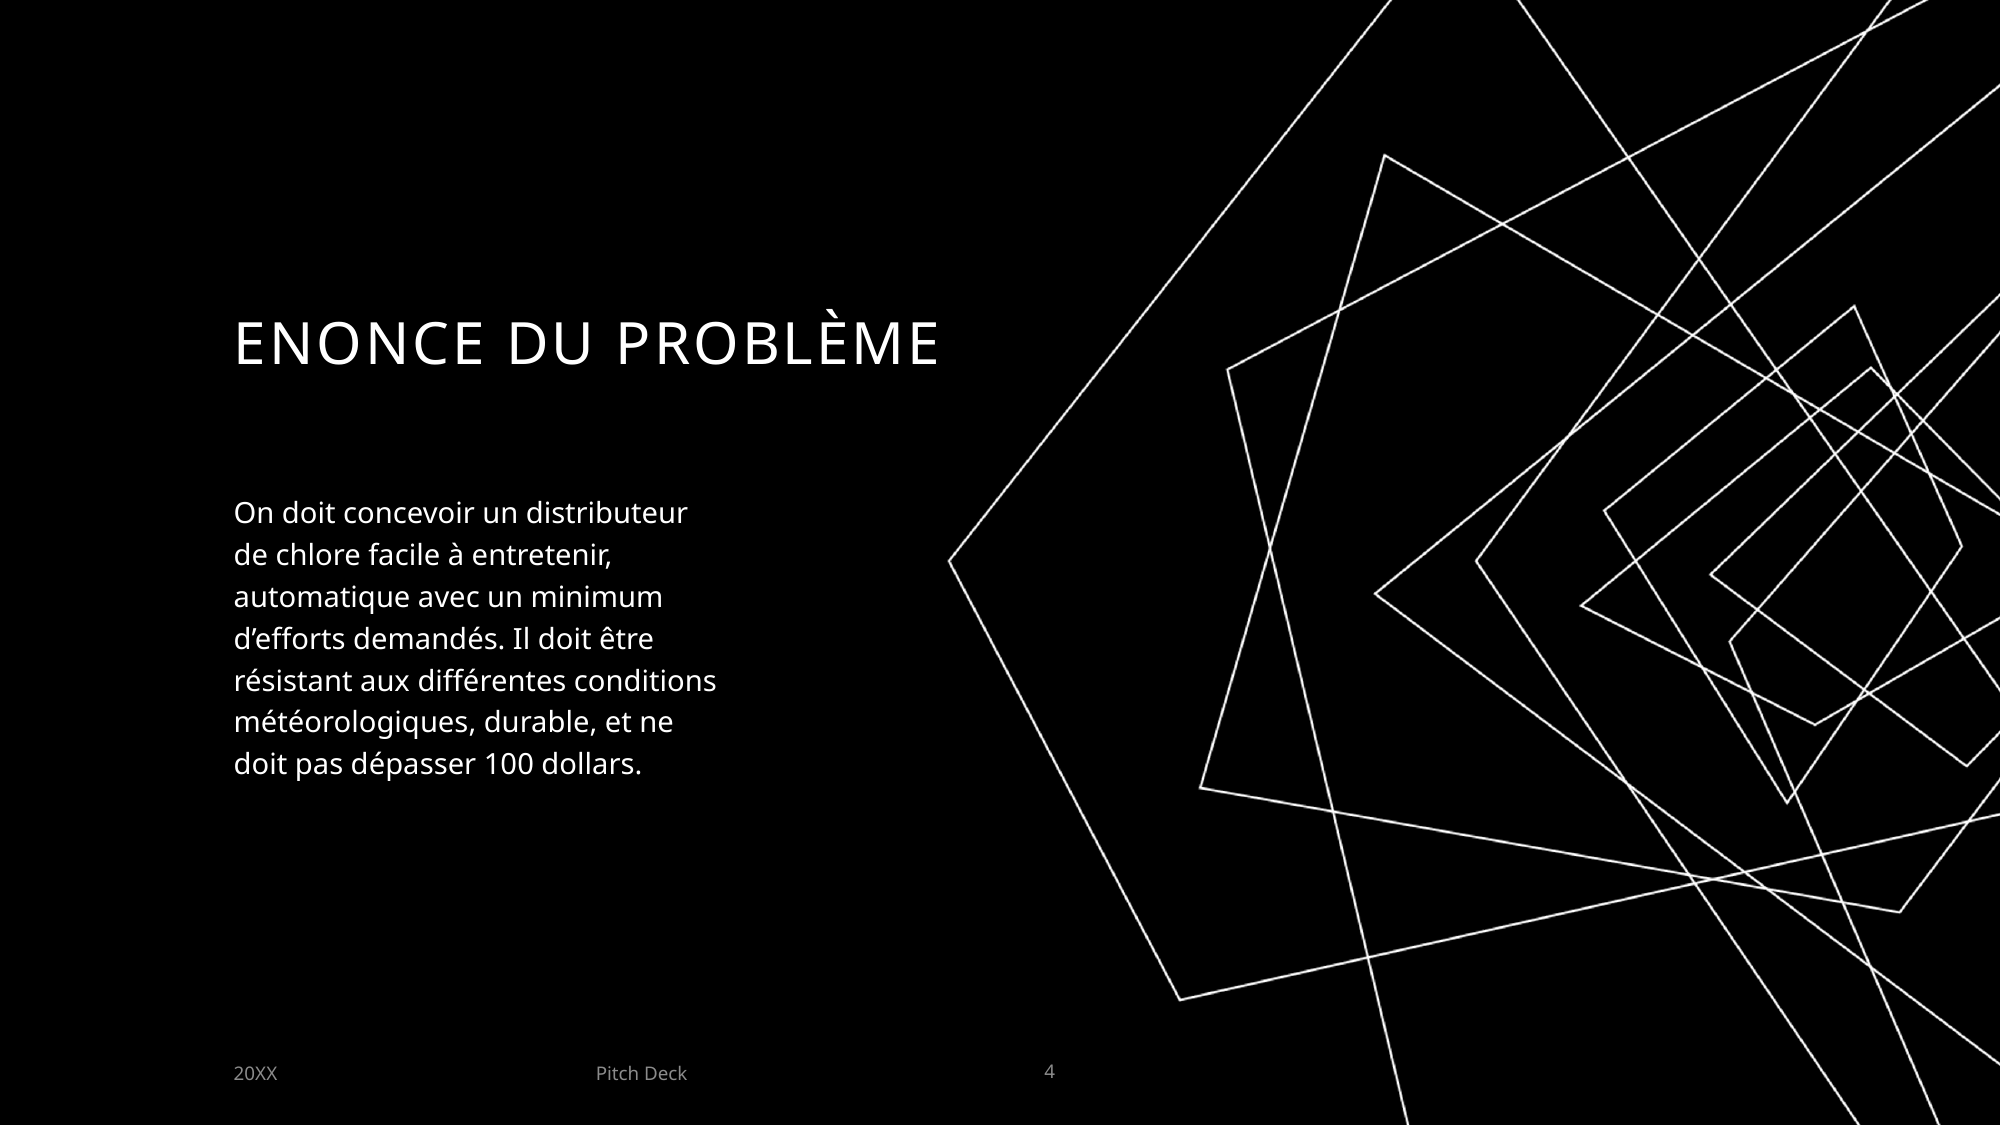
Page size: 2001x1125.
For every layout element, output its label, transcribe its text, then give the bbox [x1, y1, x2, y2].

slide_number 4 [908, 1042, 1071, 1103]
footer Pitch Deck [437, 1042, 846, 1103]
picture [900, 0, 2000, 1125]
title Enonce du problème [218, 173, 1000, 385]
list On doit concevoir un distributeur de chlore facile à entretenir, automatique avec un minimum d’efforts demandés. Il doit être résistant aux différentes conditions météorologiques, durable, et ne doit pas dépasser 100 dollars. [218, 479, 740, 893]
slide_number 20XX [218, 1042, 381, 1103]
